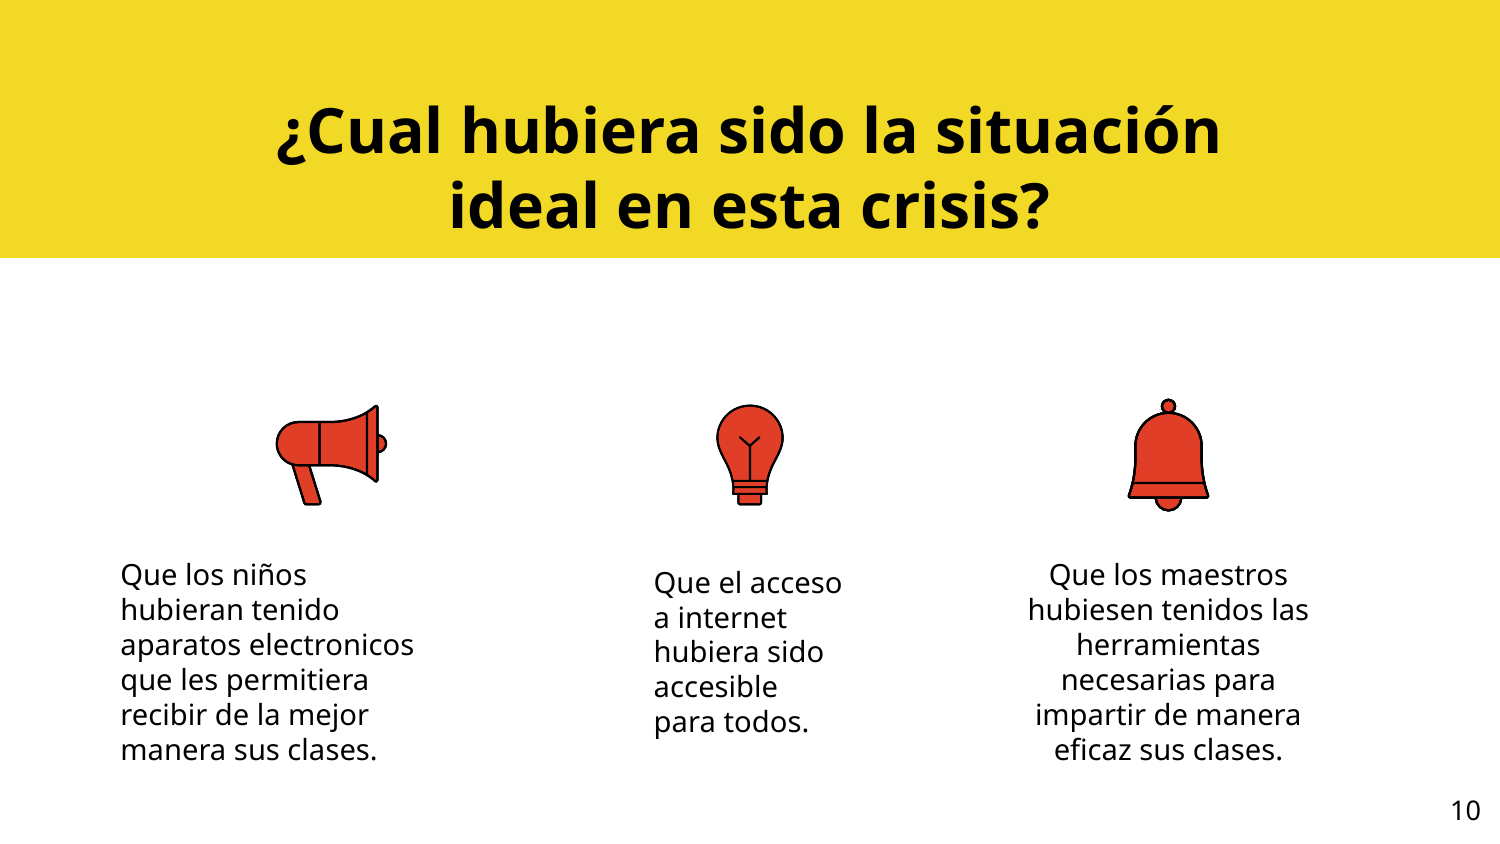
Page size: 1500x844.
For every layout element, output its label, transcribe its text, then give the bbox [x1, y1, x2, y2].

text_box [1012, 398, 1325, 769]
text_box [0, 0, 1500, 258]
text_box ¿Cual hubiera sido la situación ideal en esta crisis? [213, 91, 1287, 242]
text_box Que los niños hubieran tenido aparatos electronicos que les permitiera recibir de la mejor manera sus clases. [120, 556, 433, 767]
text_box Que el acceso a internet hubiera sido accesible para todos. [638, 556, 862, 747]
slide_number 10 [1391, 779, 1482, 844]
